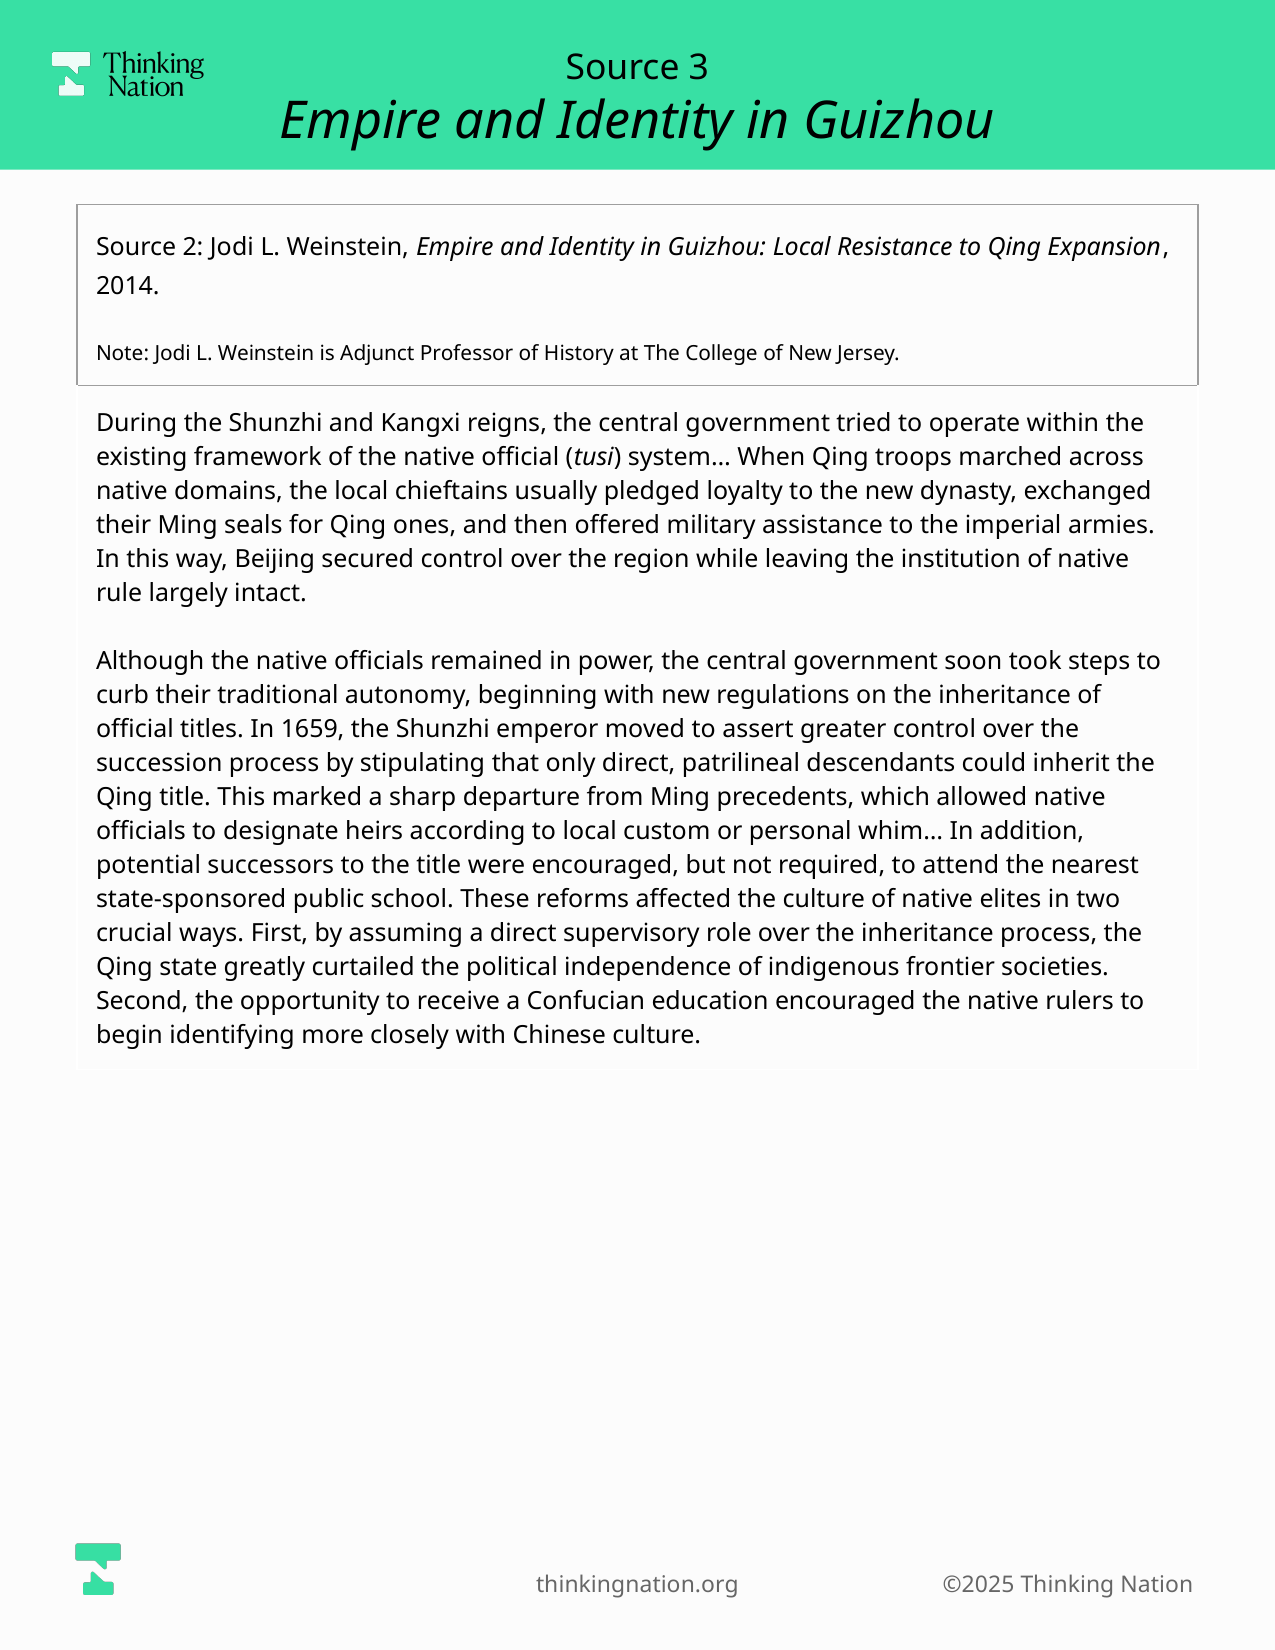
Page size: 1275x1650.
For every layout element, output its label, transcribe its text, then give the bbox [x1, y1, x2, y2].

table_cell During the Shunzhi and Kangxi reigns, the central government tried to operate within the existing framework of the native official (tusi) system… When Qing troops marched across native domains, the local chieftains usually pledged loyalty to the new dynasty, exchanged their Ming seals for Qing ones, and then offered military assistance to the imperial armies. In this way, Beijing secured control over the region while leaving the institution of native rule largely intact. Although the native officials remained in power, the central government soon took steps to curb their traditional autonomy, beginning with new regulations on the inheritance of official titles. In 1659, the Shunzhi emperor moved to assert greater control over the succession process by stipulating that only direct, patrilineal descendants could inherit the Qing title. This marked a sharp departure from Ming precedents, which allowed native officials to designate heirs according to local custom or personal whim… In addition, potential successors to the title were encouraged, but not required, to attend the nearest state-sponsored public school. These reforms affected the culture of native elites in two crucial ways. First, by assuming a direct supervisory role over the inheritance process, the Qing state greatly curtailed the political independence of indigenous frontier societies. Second, the opportunity to receive a Confucian education encouraged the native rulers to begin identifying more closely with Chinese culture. [78, 386, 1197, 1069]
text_box thinkingnation.org [486, 1553, 789, 1605]
text_box ©2025 Thinking Nation [907, 1553, 1210, 1605]
text_box Source 3 Empire and Identity in Guizhou [0, 0, 1275, 170]
picture [62, 1533, 134, 1605]
picture [35, 37, 210, 110]
table_header Source 2: Jodi L. Weinstein, Empire and Identity in Guizhou: Local Resistance to Qing Expansion, 2014. Note: Jodi L. Weinstein is Adjunct Professor of History at The College of New Jersey. [78, 205, 1197, 385]
